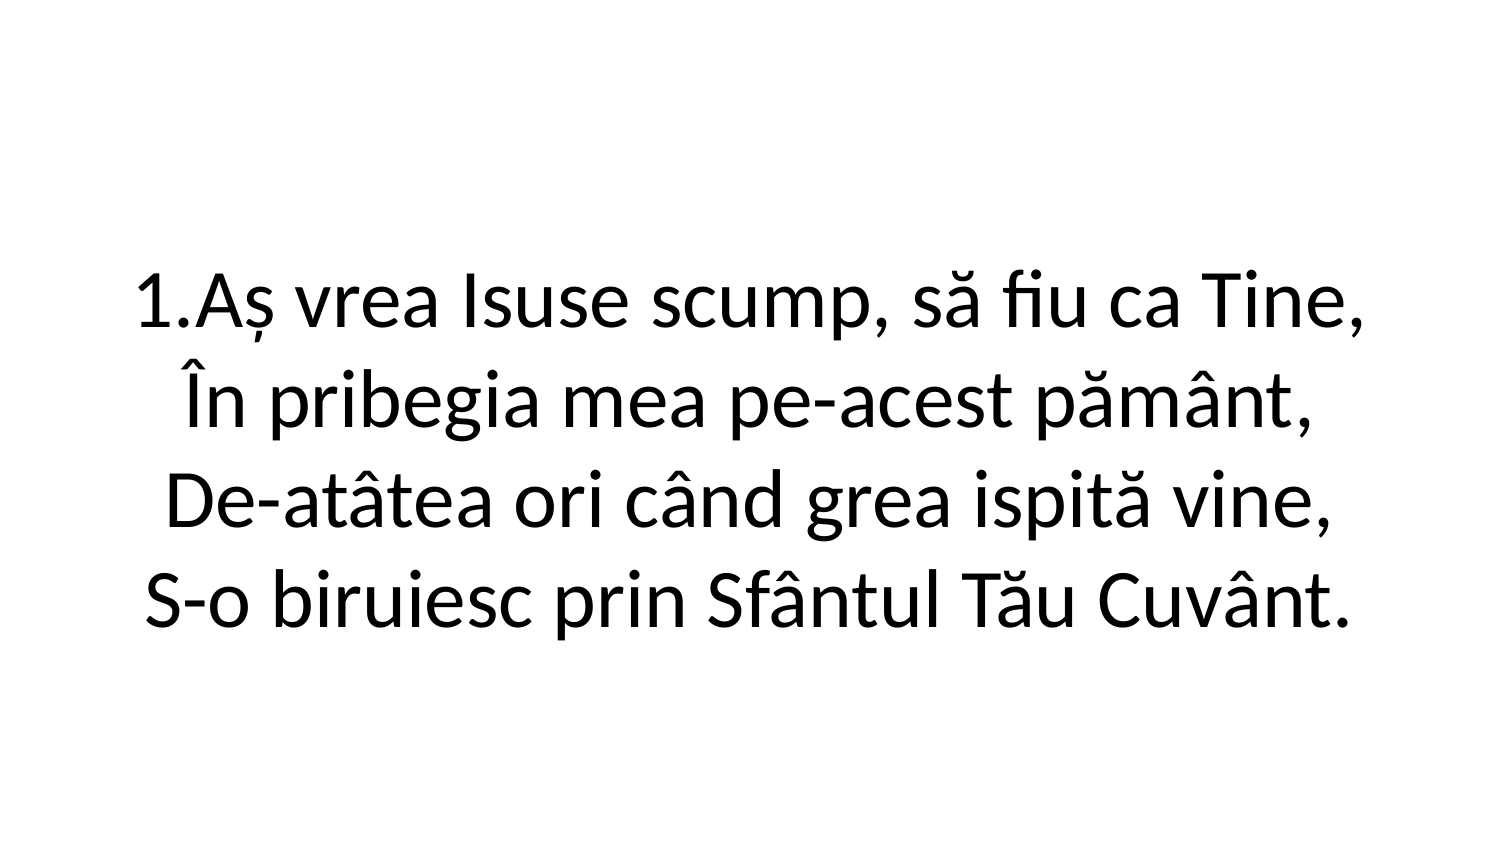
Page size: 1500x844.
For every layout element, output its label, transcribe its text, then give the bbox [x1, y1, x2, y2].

text_box 1.Aș vrea Isuse scump, să fiu ca Tine, În pribegia mea pe-acest pământ, De-atâtea ori când grea ispită vine, S-o biruiesc prin Sfântul Tău Cuvânt. [116, 192, 1384, 652]
